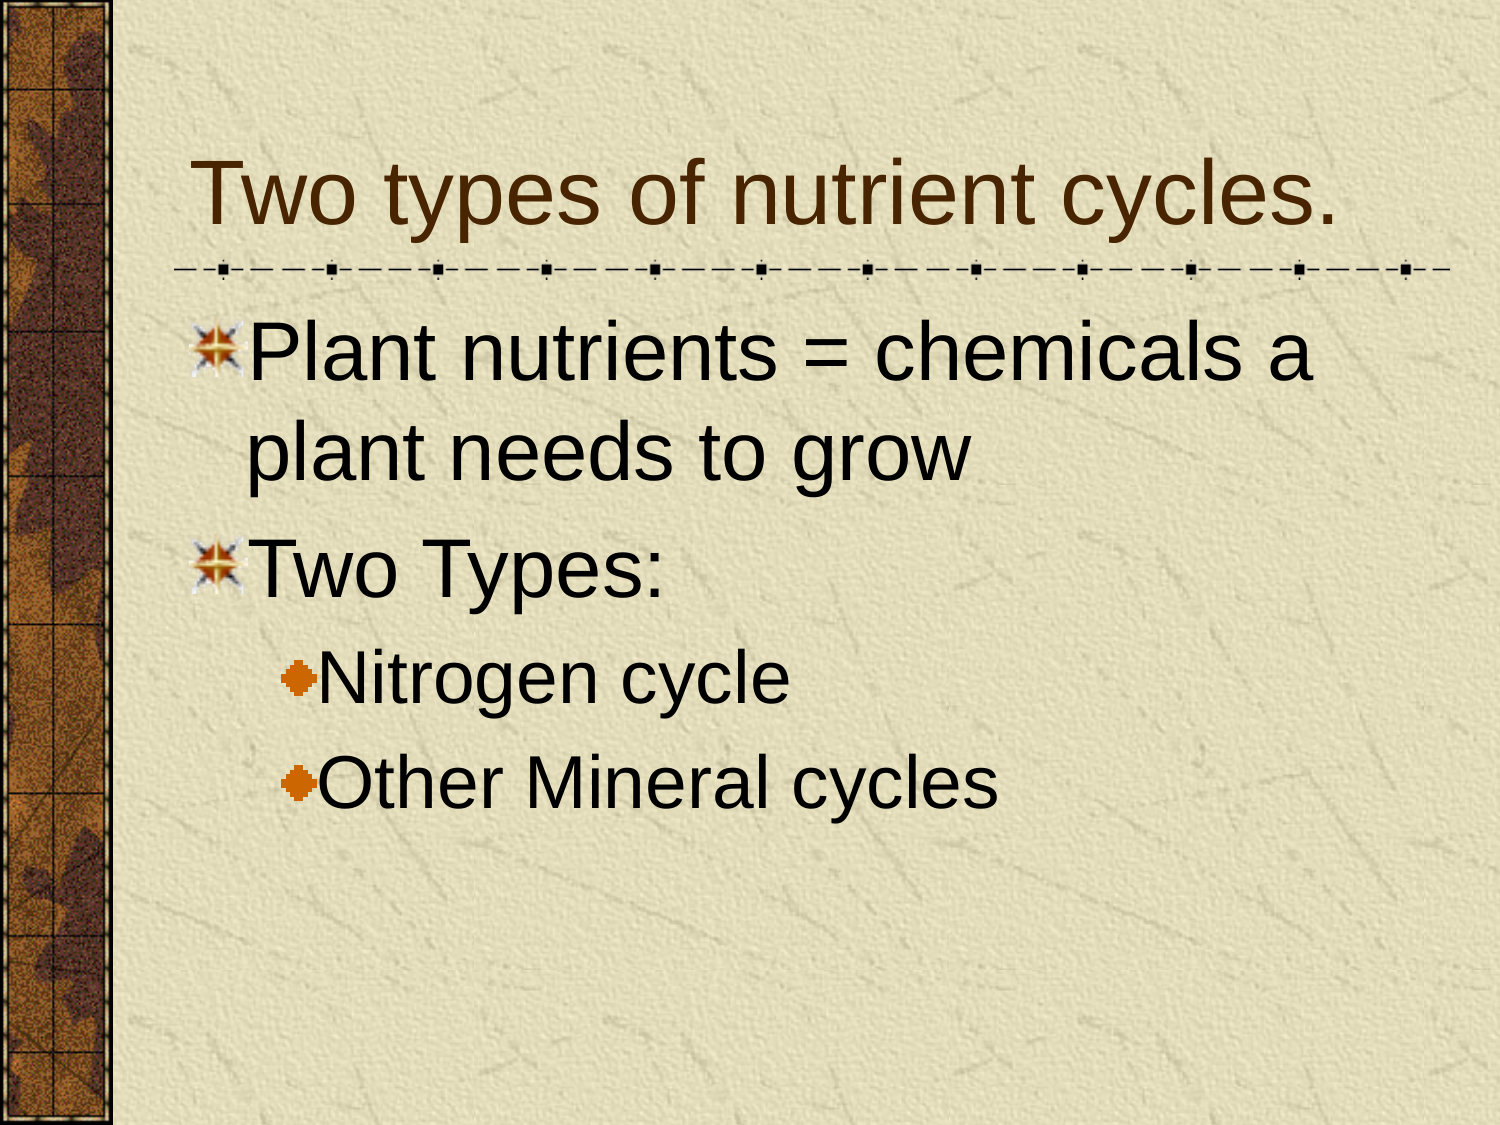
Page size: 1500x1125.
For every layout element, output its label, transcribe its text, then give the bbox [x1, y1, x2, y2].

title Two types of nutrient cycles. [174, 62, 1451, 251]
list Plant nutrients = chemicals a plant needs to grow Two Types: Nitrogen cycle Other Mineral cycles [173, 289, 1449, 965]
picture [0, 0, 1500, 1125]
